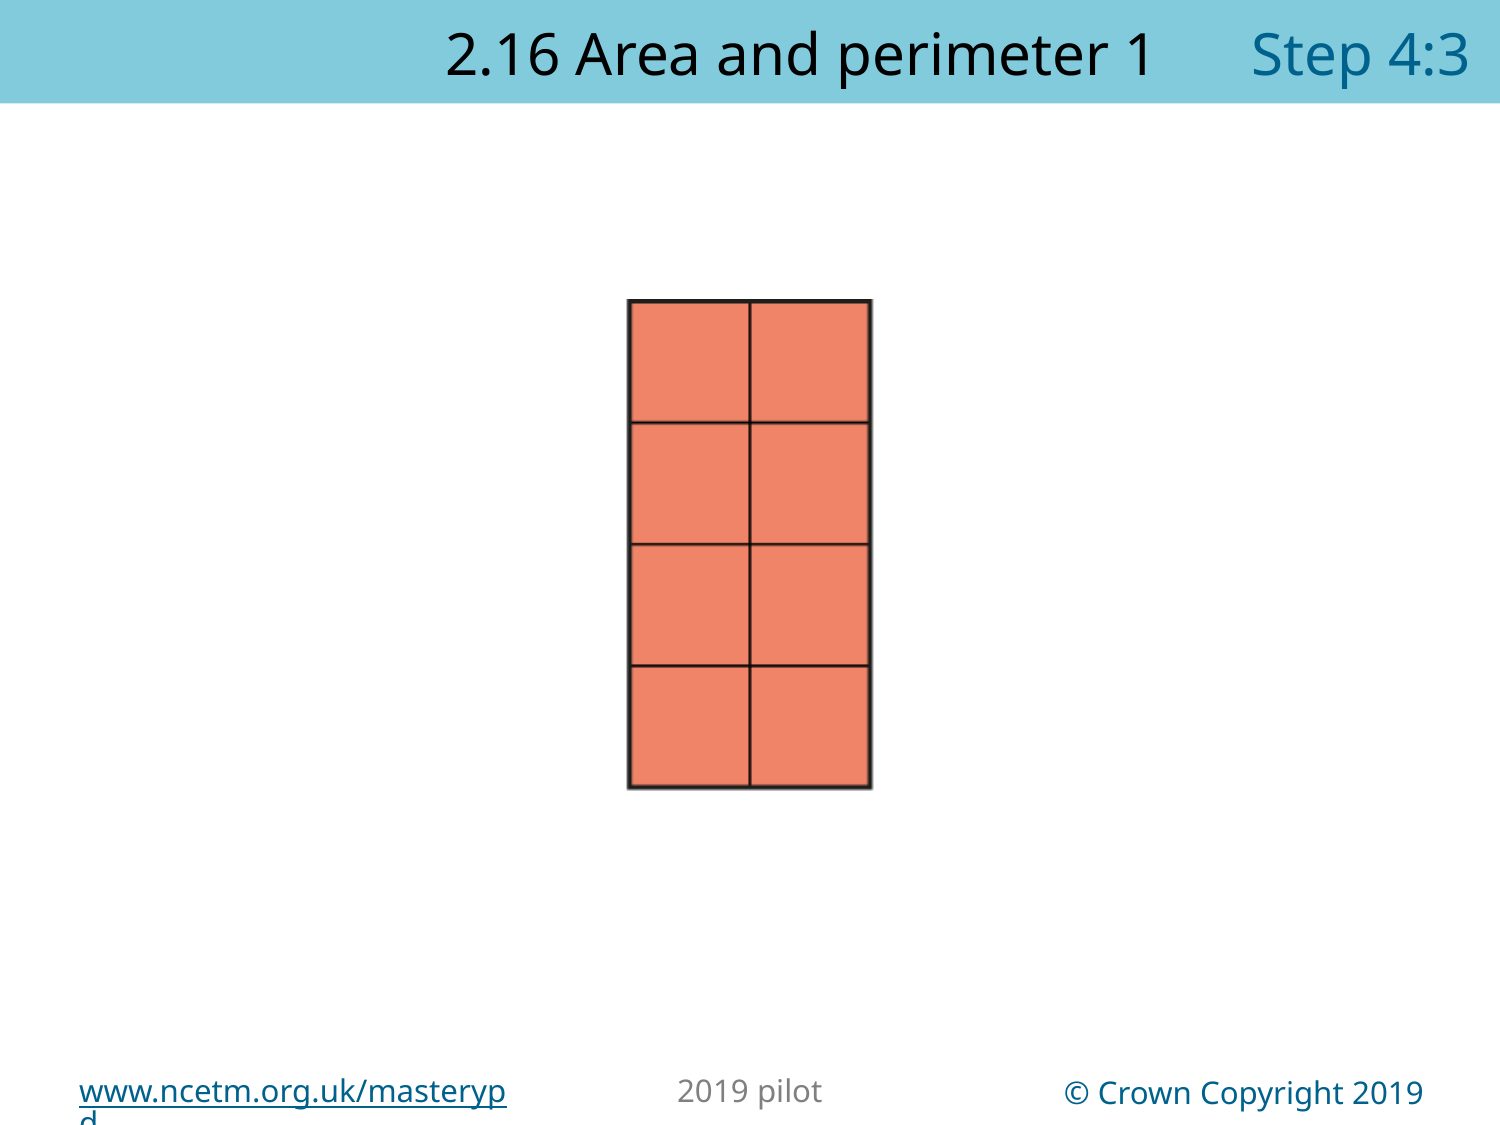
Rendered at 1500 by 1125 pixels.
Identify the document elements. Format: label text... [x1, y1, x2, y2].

list 2.16 Area and perimeter 1 Step 4:3 [0, 0, 1500, 104]
picture [579, 298, 912, 826]
